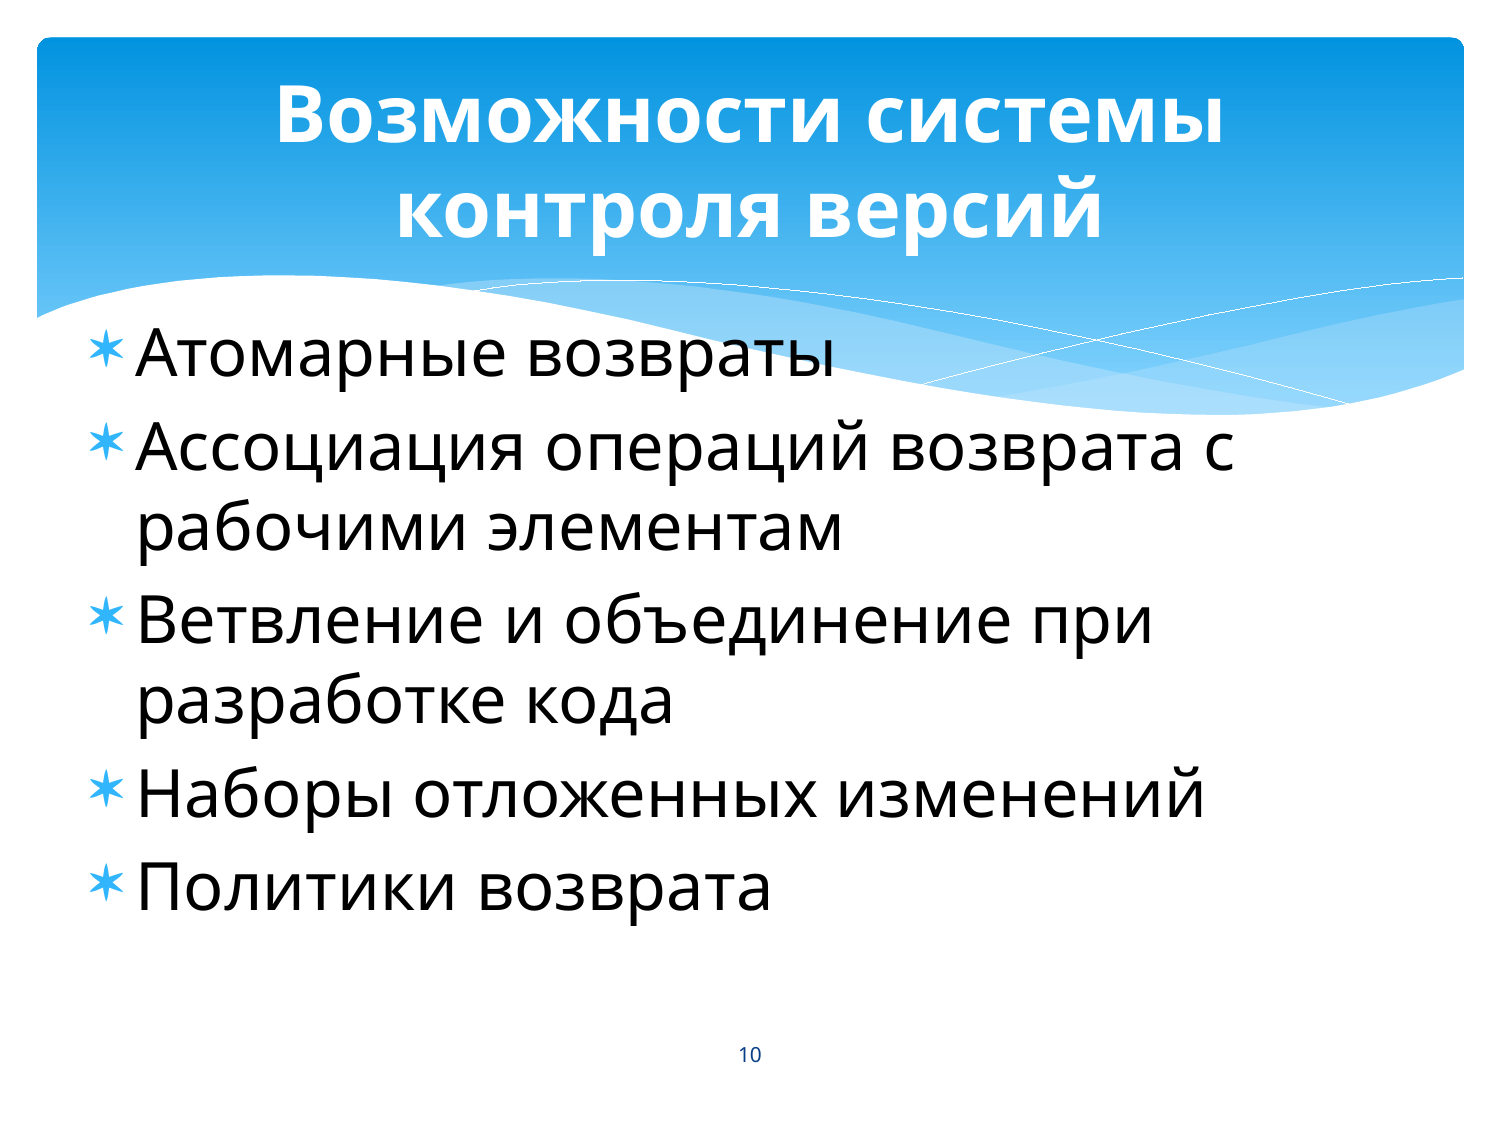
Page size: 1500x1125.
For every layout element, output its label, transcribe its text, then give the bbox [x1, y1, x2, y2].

title Возможности системы контроля версий [75, 55, 1425, 261]
list Атомарные возвраты Ассоциация операций возврата с рабочими элементам Ветвление и объединение при разработке кода Наборы отложенных изменений Политики возврата [75, 302, 1425, 1005]
slide_number 10 [654, 1025, 846, 1086]
